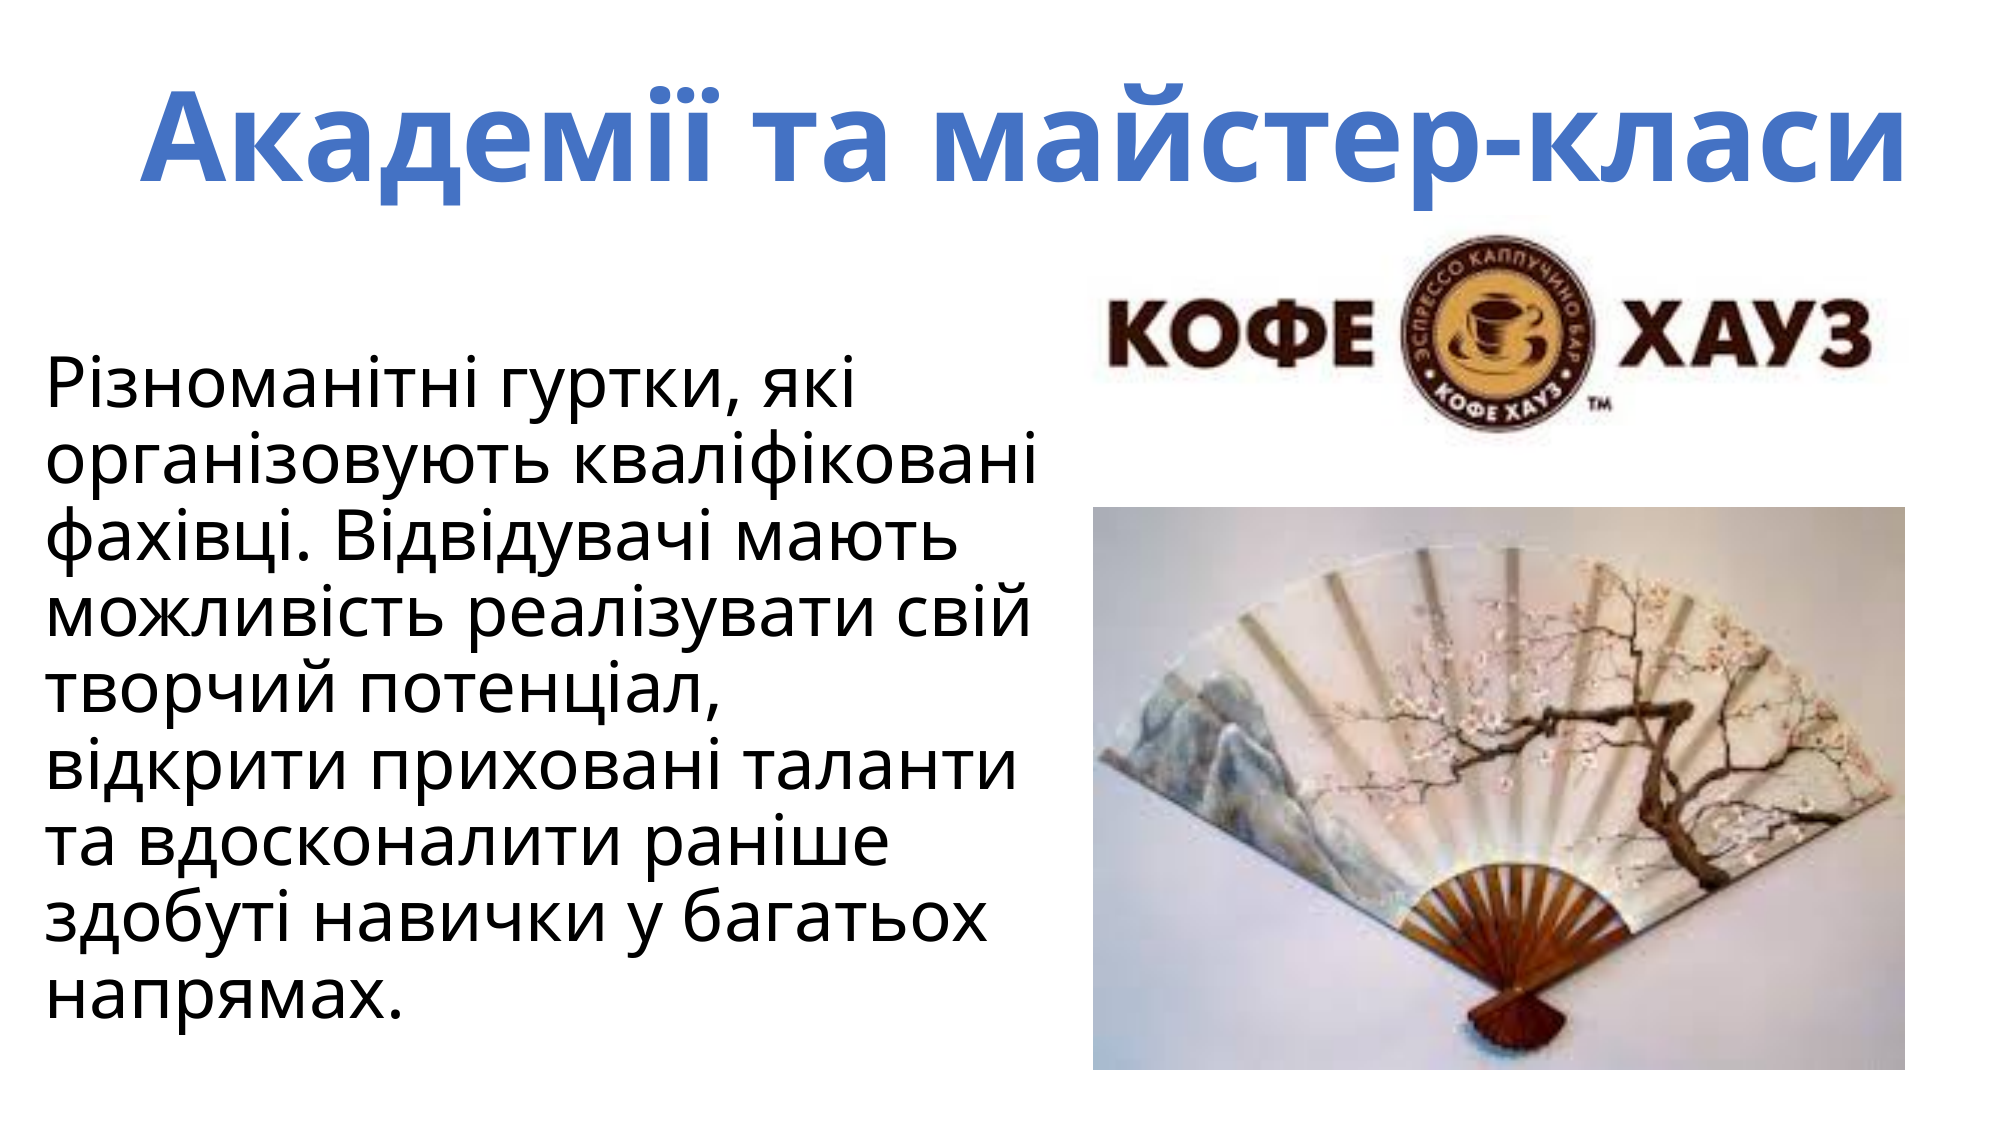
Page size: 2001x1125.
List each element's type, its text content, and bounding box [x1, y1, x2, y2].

list Різноманітні гуртки, які організовують кваліфіковані фахівці. Відвідувачі мають можливість реалізувати свій творчий потенціал, відкрити приховані таланти та вдосконалити раніше здобуті навички у багатьох напрямах. [29, 338, 1064, 1053]
text_box Академії та майстер-класи [125, 49, 1928, 215]
picture [1093, 507, 1905, 1070]
picture [1047, 215, 1935, 455]
